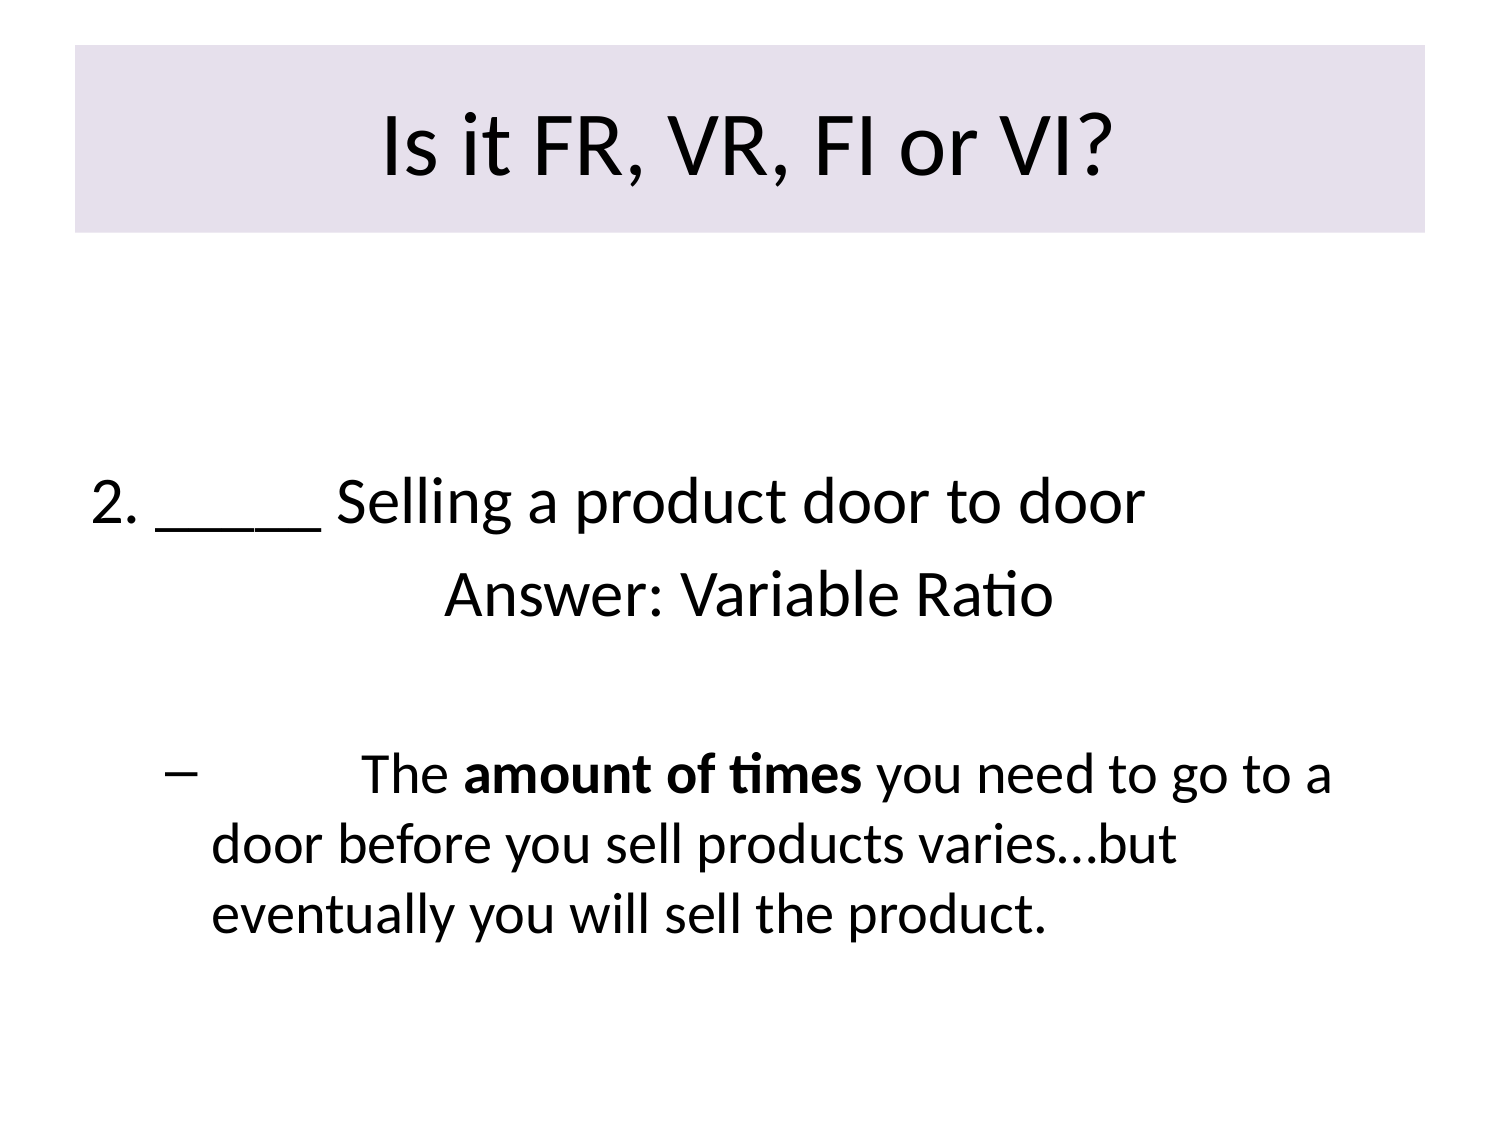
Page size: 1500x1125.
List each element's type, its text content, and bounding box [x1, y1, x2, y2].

list 2. _____ Selling a product door to door Answer: Variable Ratio The amount of times you need to go to a door before you sell products varies…but eventually you will sell the product. [75, 262, 1425, 1005]
title Is it FR, VR, FI or VI? [75, 45, 1425, 233]
